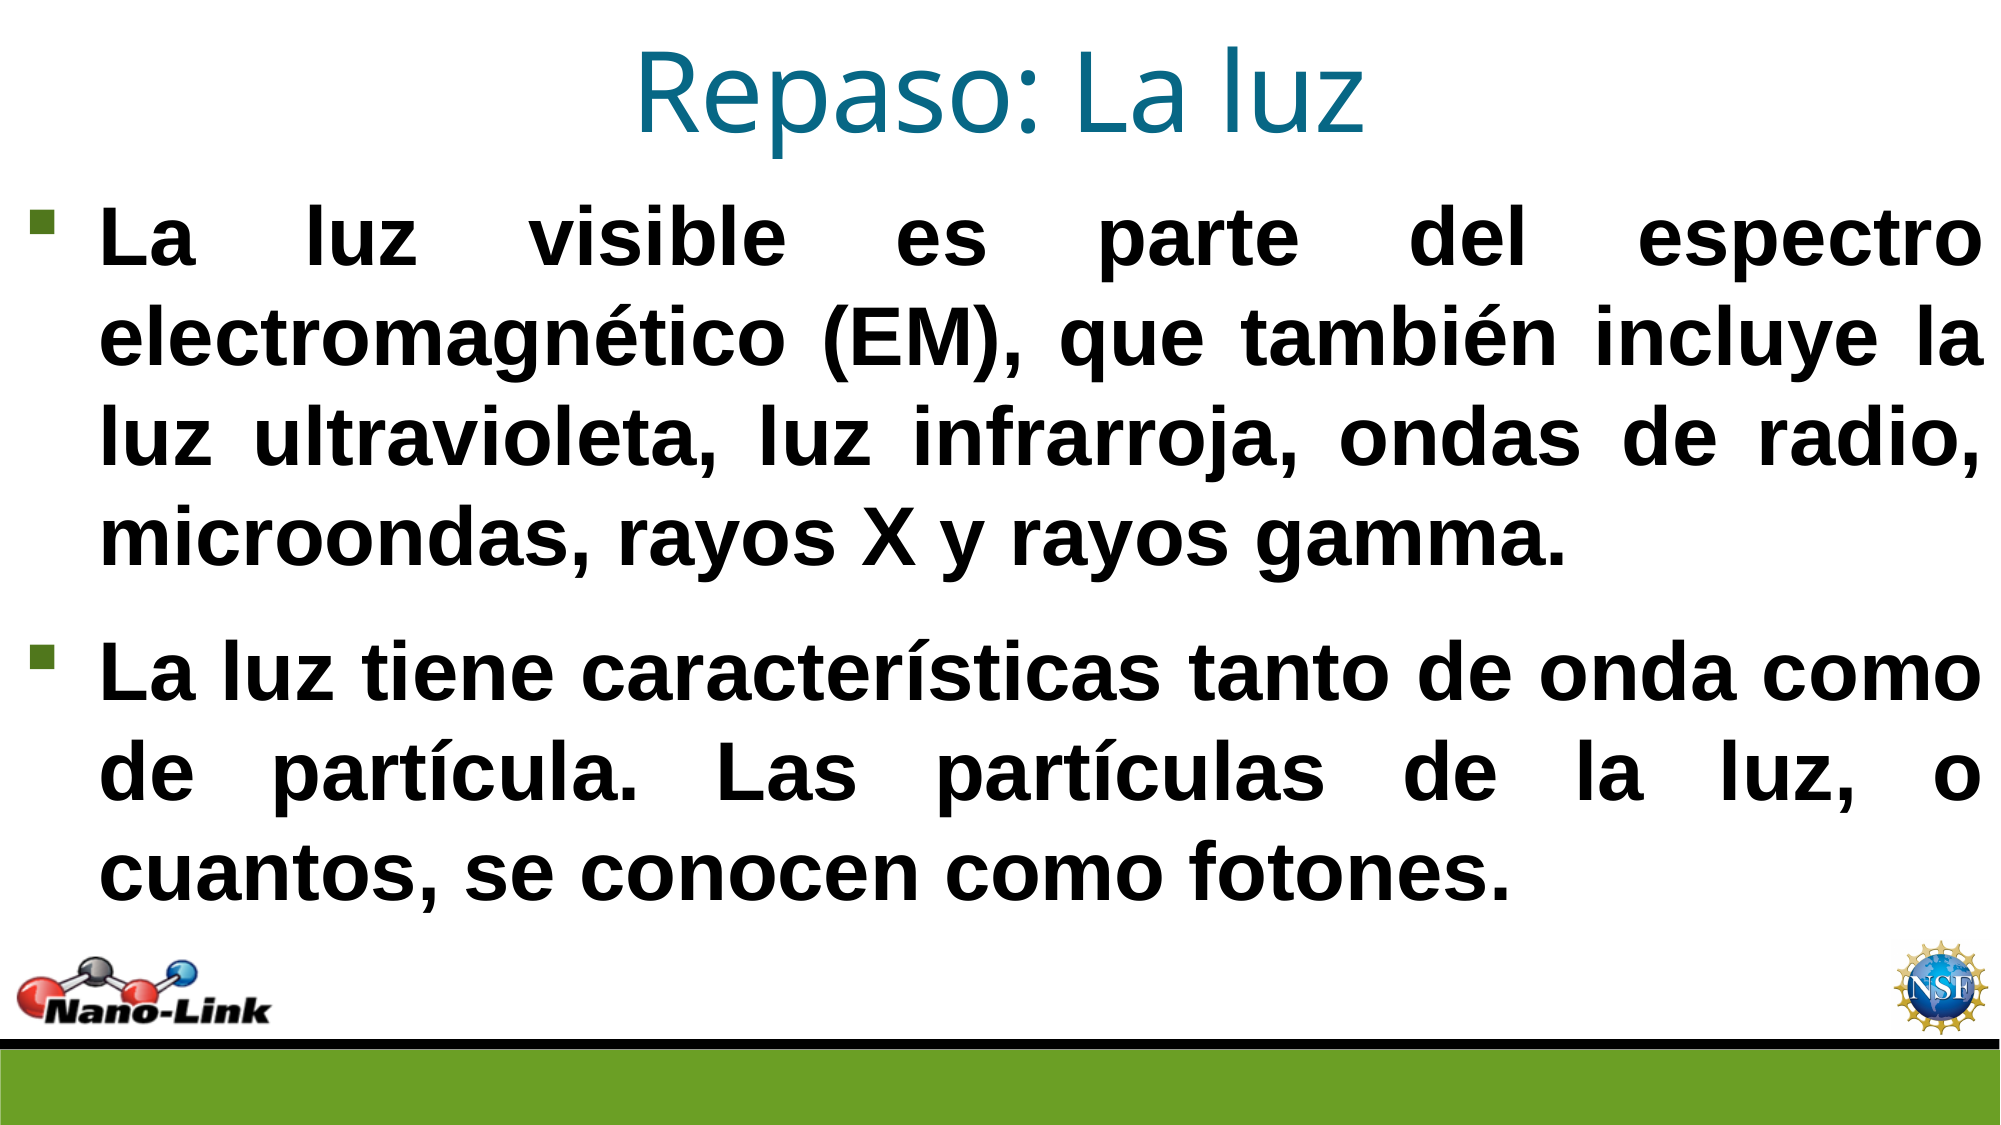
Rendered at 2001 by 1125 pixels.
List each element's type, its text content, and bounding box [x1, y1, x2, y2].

text_box La luz visible es parte del espectro electromagnético (EM), que también incluye la luz ultravioleta, luz infrarroja, ondas de radio, microondas, rayos X y rayos gamma. La luz tiene características tanto de onda como de partícula. Las partículas de la luz, o cuantos, se conocen como fotones. [0, 174, 2000, 925]
picture [10, 946, 286, 1037]
picture [1891, 939, 1990, 1037]
text_box Repaso: La luz [0, 0, 2000, 163]
